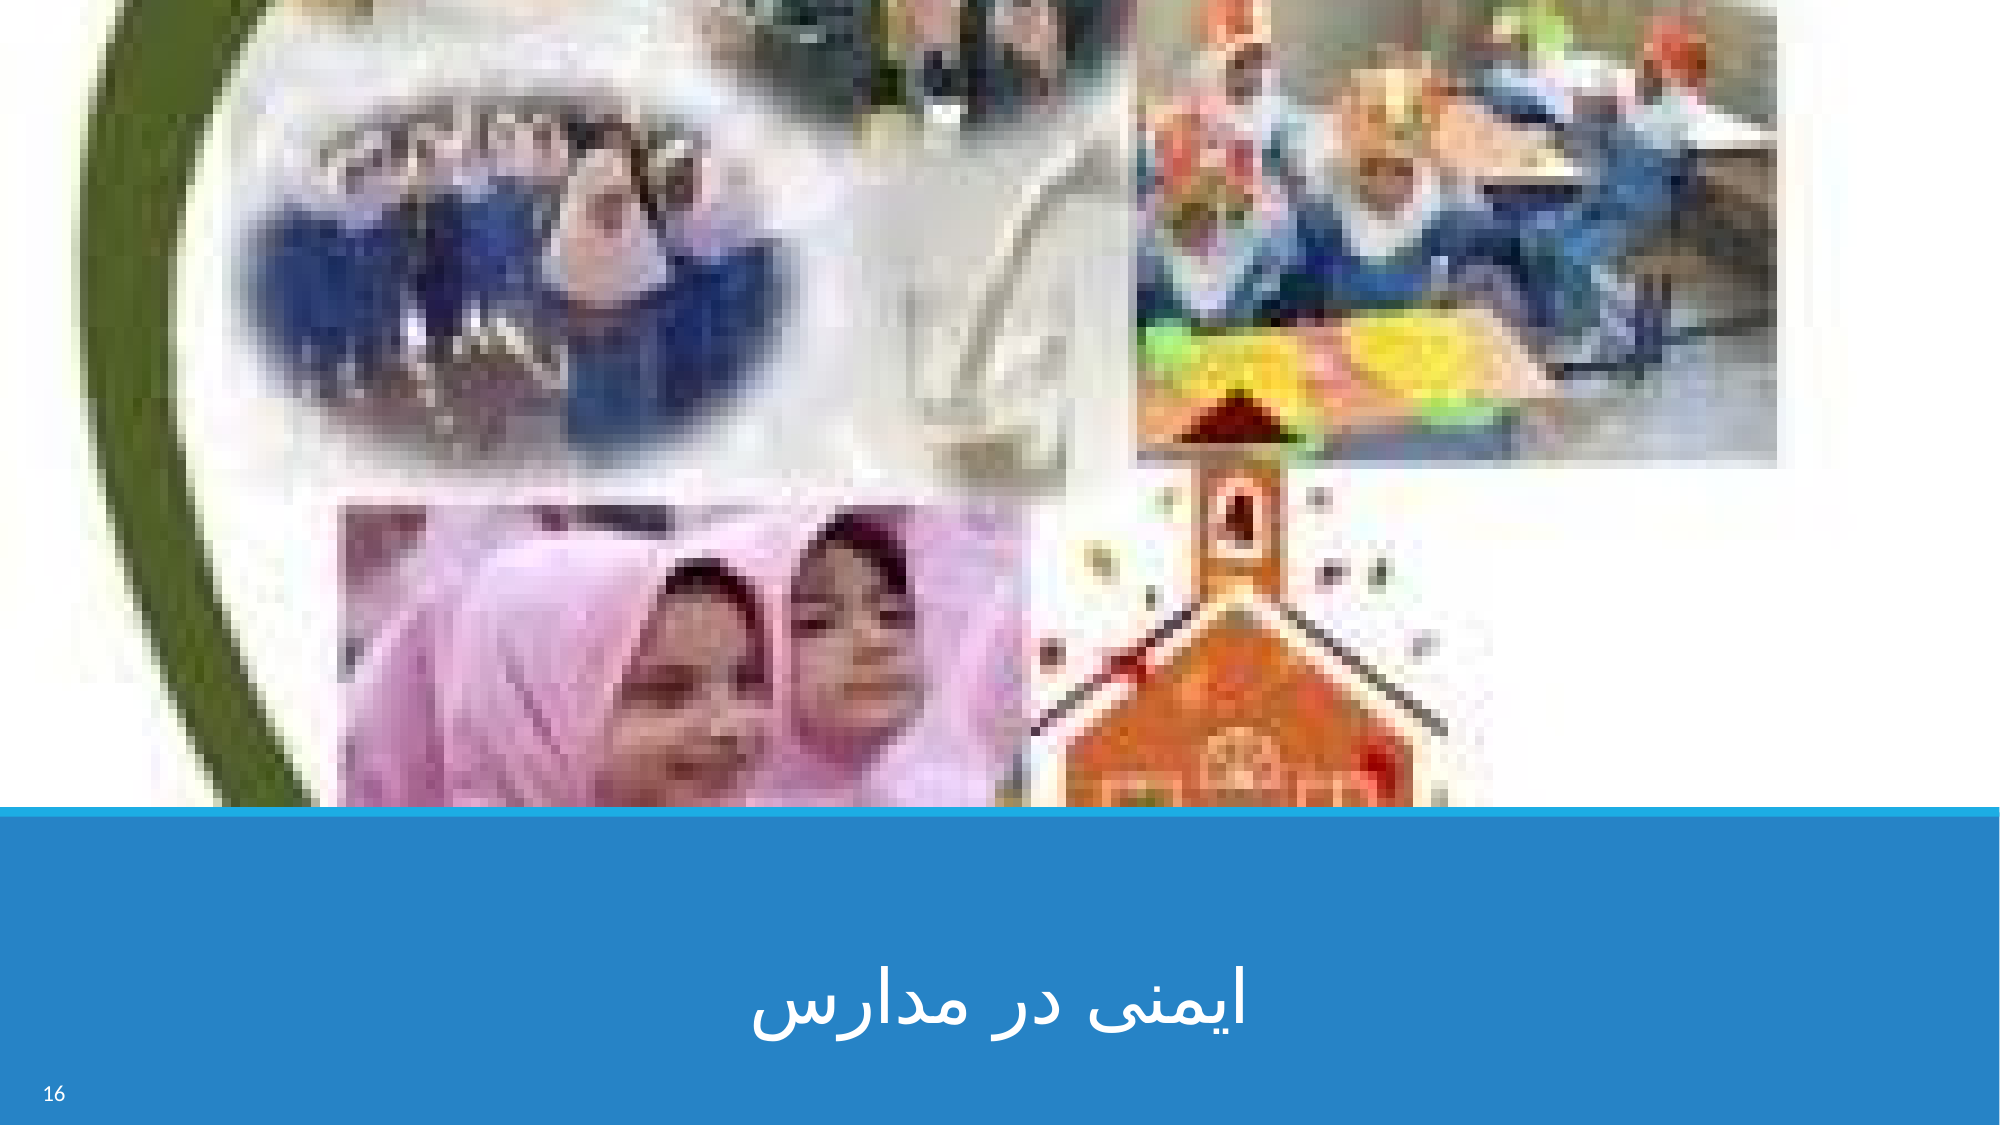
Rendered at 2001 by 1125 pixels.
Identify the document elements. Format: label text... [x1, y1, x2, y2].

slide_number 16 [12, 1059, 81, 1125]
title ایمنی در مدارس [170, 903, 1830, 1039]
picture [0, 0, 2000, 807]
